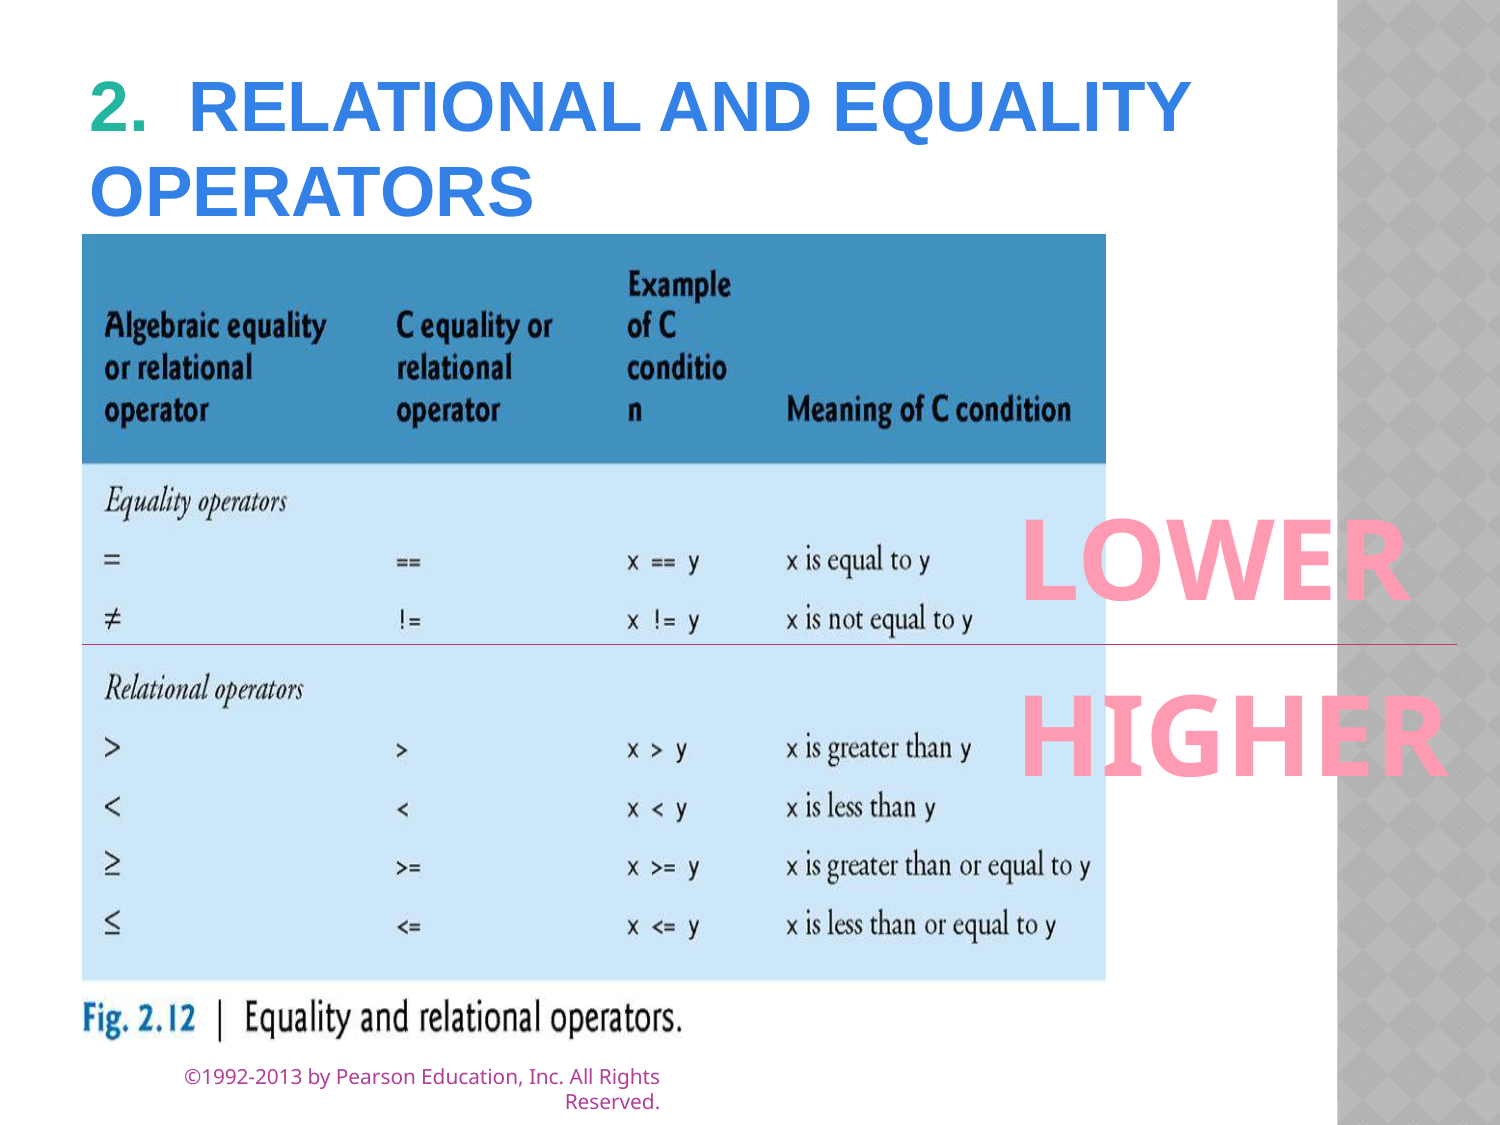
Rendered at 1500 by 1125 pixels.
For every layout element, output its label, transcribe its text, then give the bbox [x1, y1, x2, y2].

footer ©1992-2013 by Pearson Education, Inc. All Rights Reserved. [75, 1075, 675, 1114]
picture [81, 650, 1107, 1044]
text_box 2. Relational and equality operators [74, 52, 1263, 240]
text_box HIGHER [1114, 656, 1466, 807]
list EX: What is the result of the following expression? In c , the expression is: 2 * 5 * 5 + 3 * 5 + 7 Figure 2.11 illustrates the order in which the operators are applied. [84, 646, 1107, 650]
text_box LOWER [1114, 480, 1457, 631]
picture [81, 233, 1107, 644]
